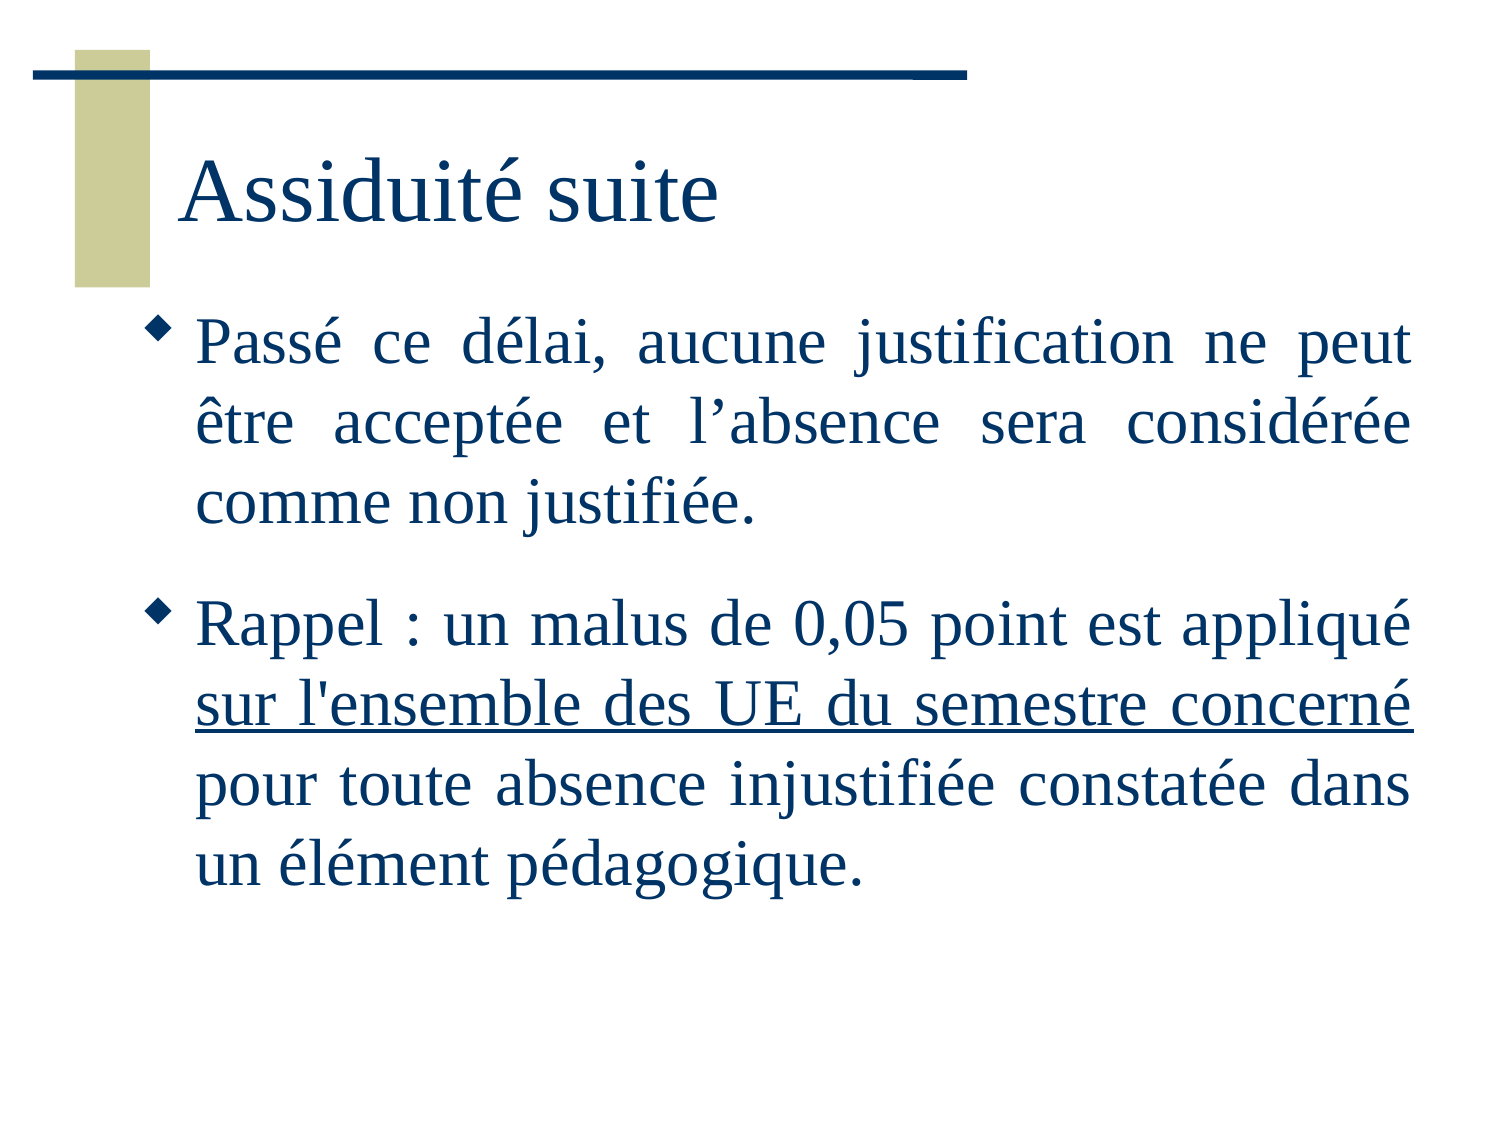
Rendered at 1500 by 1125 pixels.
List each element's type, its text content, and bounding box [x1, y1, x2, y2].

list Passé ce délai, aucune justification ne peut être acceptée et l’absence sera considérée comme non justifiée. Rappel : un malus de 0,05 point est appliqué sur l'ensemble des UE du semestre concerné pour toute absence injustifiée constatée dans un élément pédagogique. [123, 289, 1430, 975]
title Assiduité suite [162, 99, 1450, 288]
